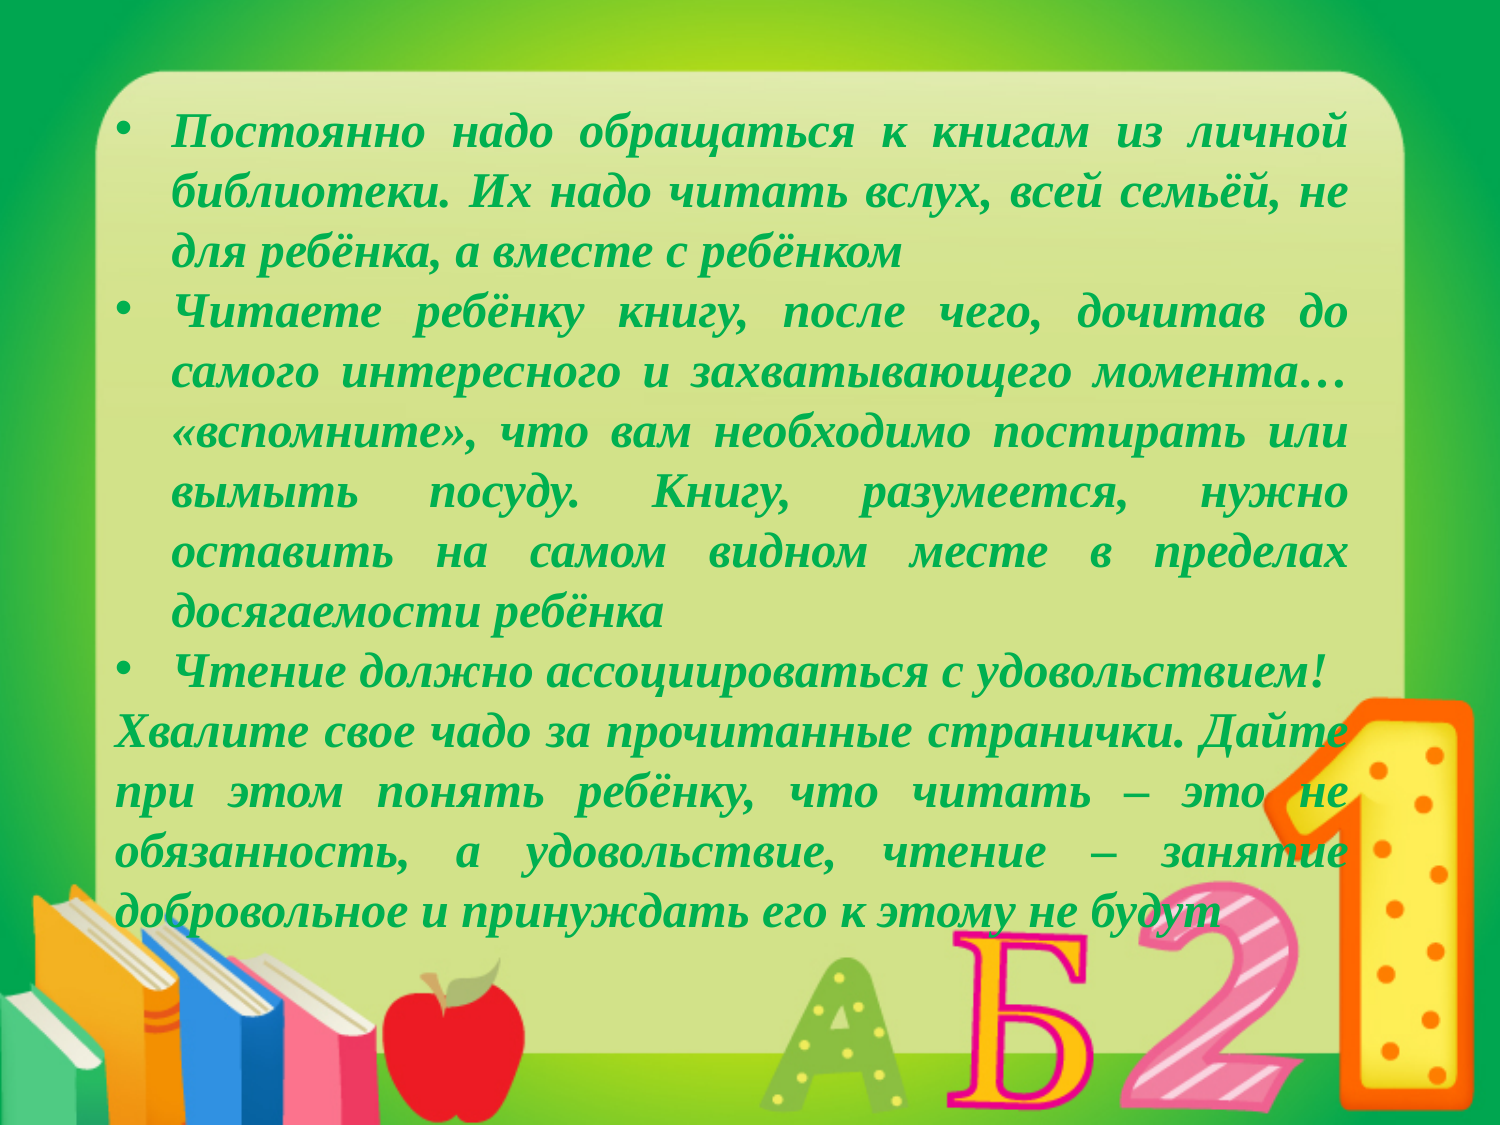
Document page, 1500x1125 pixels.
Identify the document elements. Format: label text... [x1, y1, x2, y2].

text_box Постоянно надо обращаться к книгам из личной библиотеки. Их надо читать вслух, всей семьёй, не для ребёнка, а вместе с ребёнком Читаете ребёнку книгу, после чего, дочитав до самого интересного и захватывающего момента… «вспомните», что вам необходимо постирать или вымыть посуду. Книгу, разумеется, нужно оставить на самом видном месте в пределах досягаемости ребёнка Чтение должно ассоциироваться с удовольствием! Хвалите свое чадо за прочитанные странички. Дайте при этом понять ребёнку, что читать – это не обязанность, а удовольствие, чтение – занятие добровольное и принуждать его к этому не будут [100, 89, 1365, 1065]
picture [0, 0, 1500, 1125]
